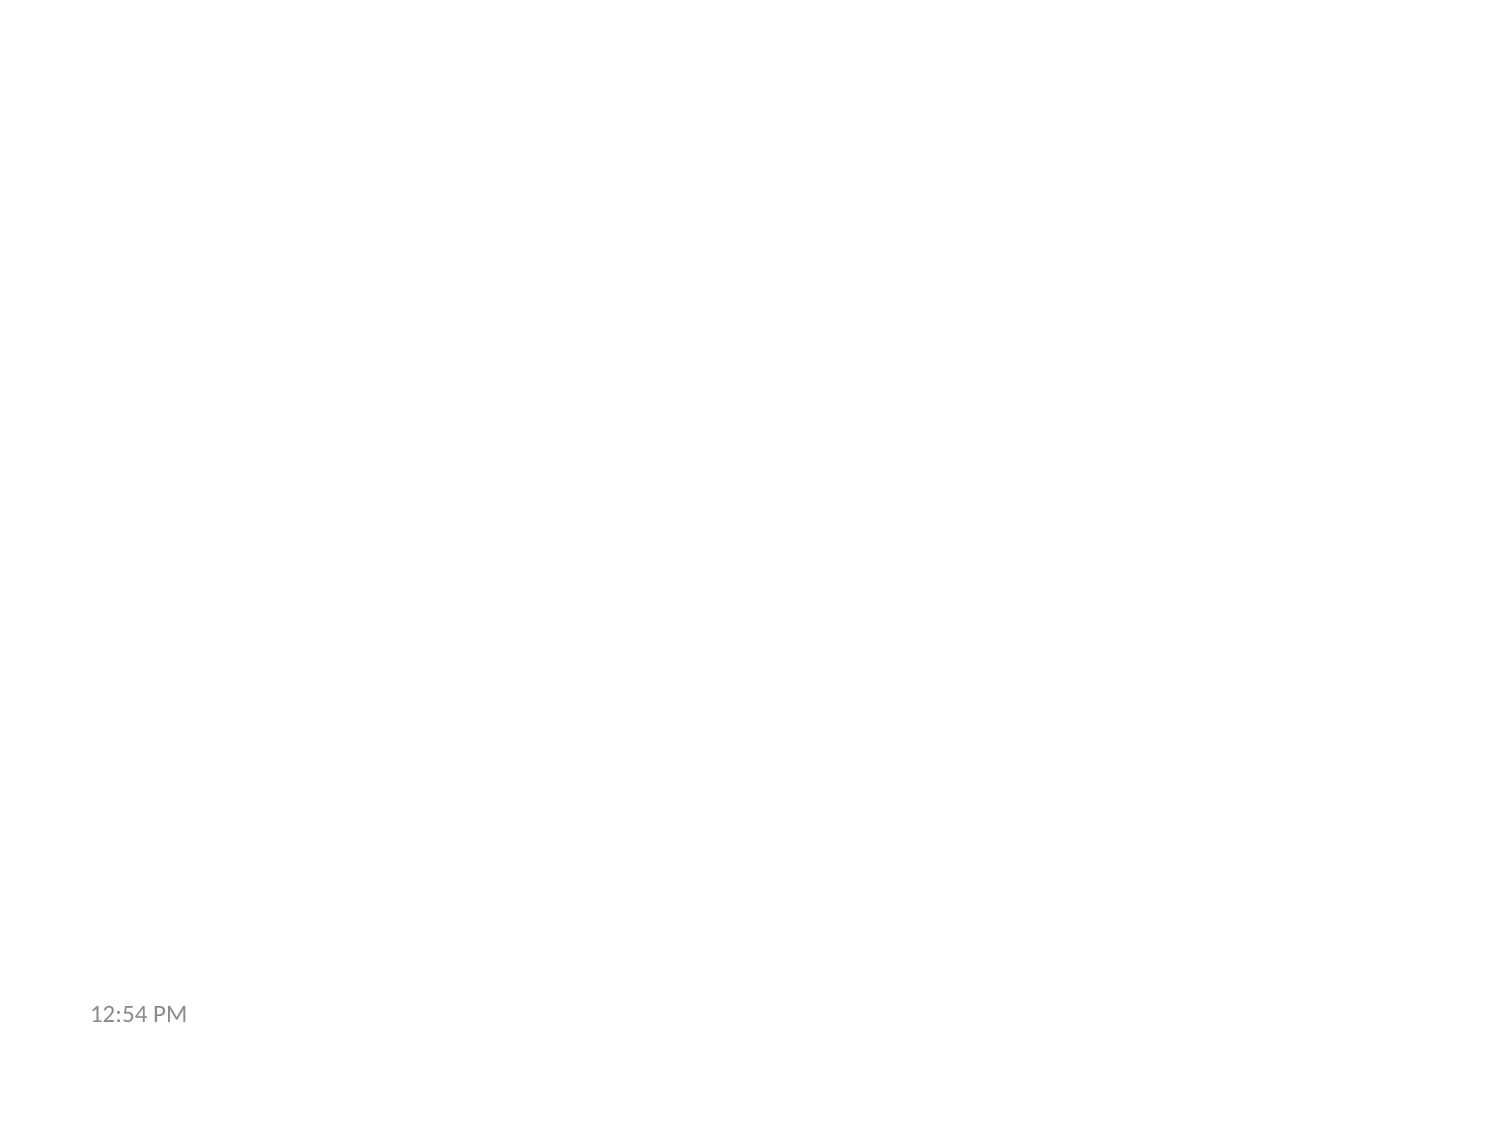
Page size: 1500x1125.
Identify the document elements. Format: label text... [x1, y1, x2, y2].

text_box 3:35 PM [75, 982, 425, 1043]
